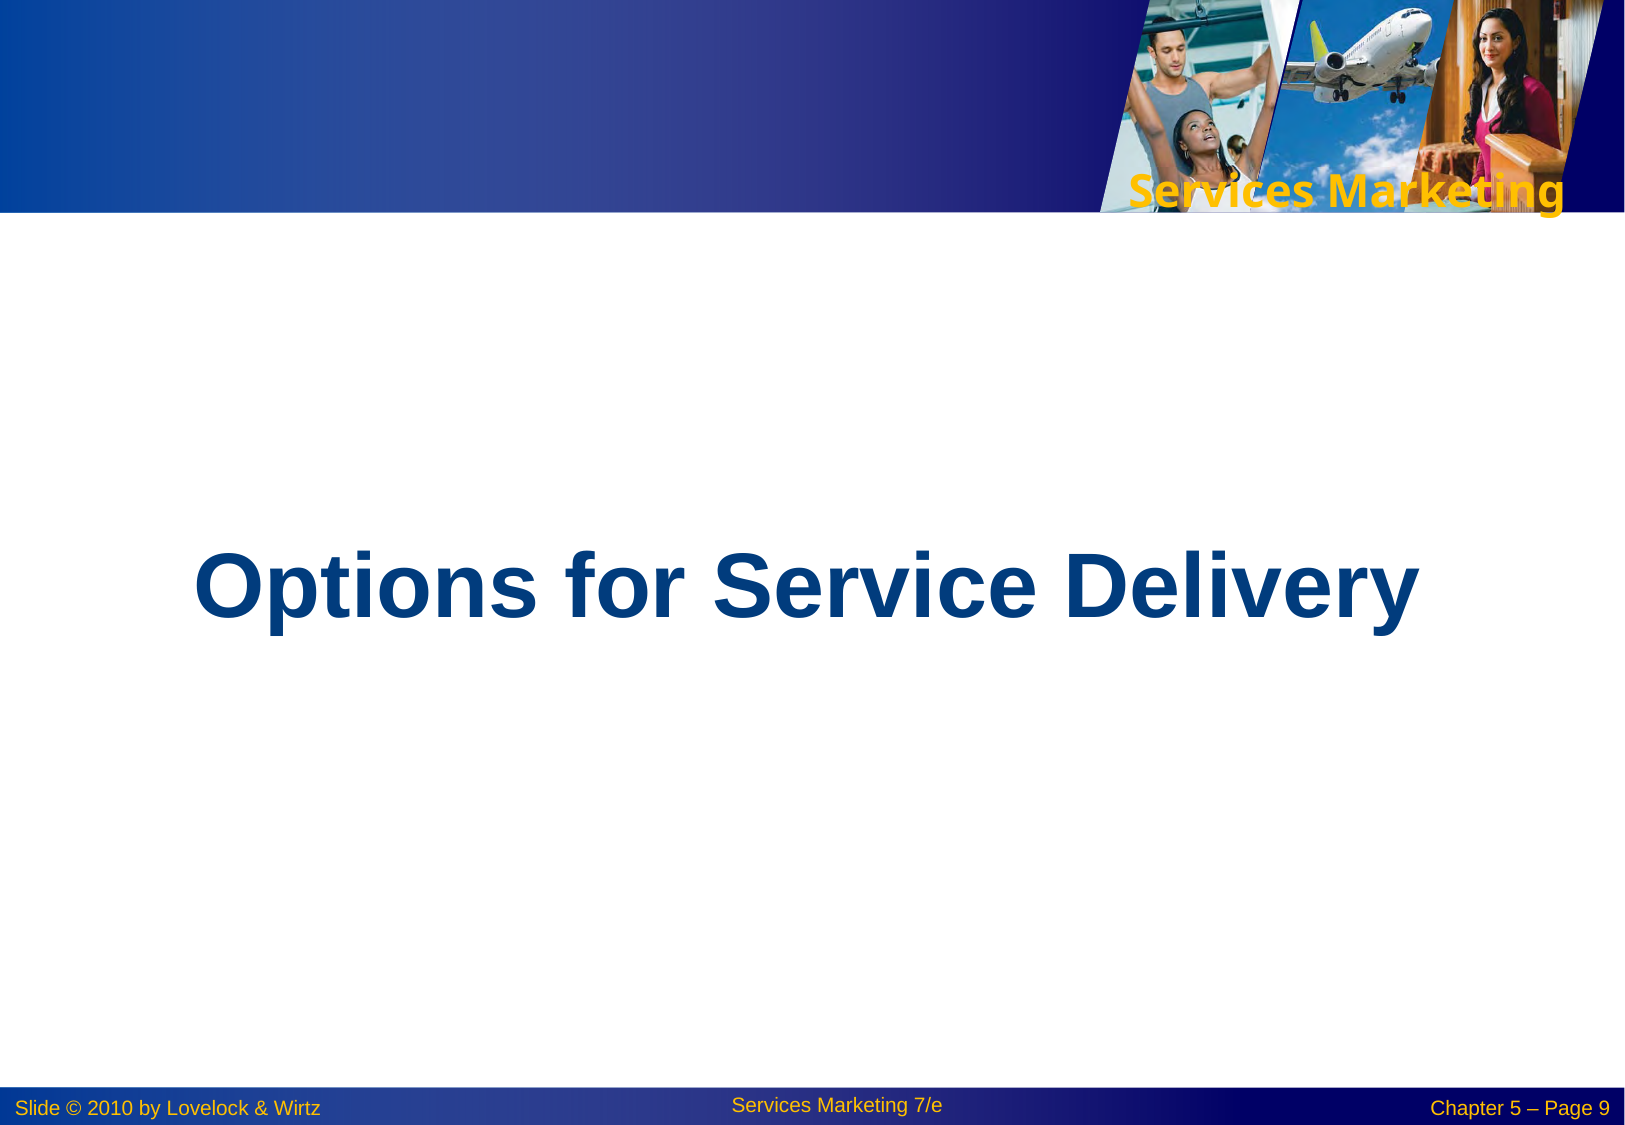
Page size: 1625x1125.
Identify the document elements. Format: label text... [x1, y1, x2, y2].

text_box Options for Service Delivery [115, 410, 1500, 740]
picture [1100, 0, 1604, 213]
picture [1162, 186, 1172, 192]
picture [1546, 187, 1556, 202]
